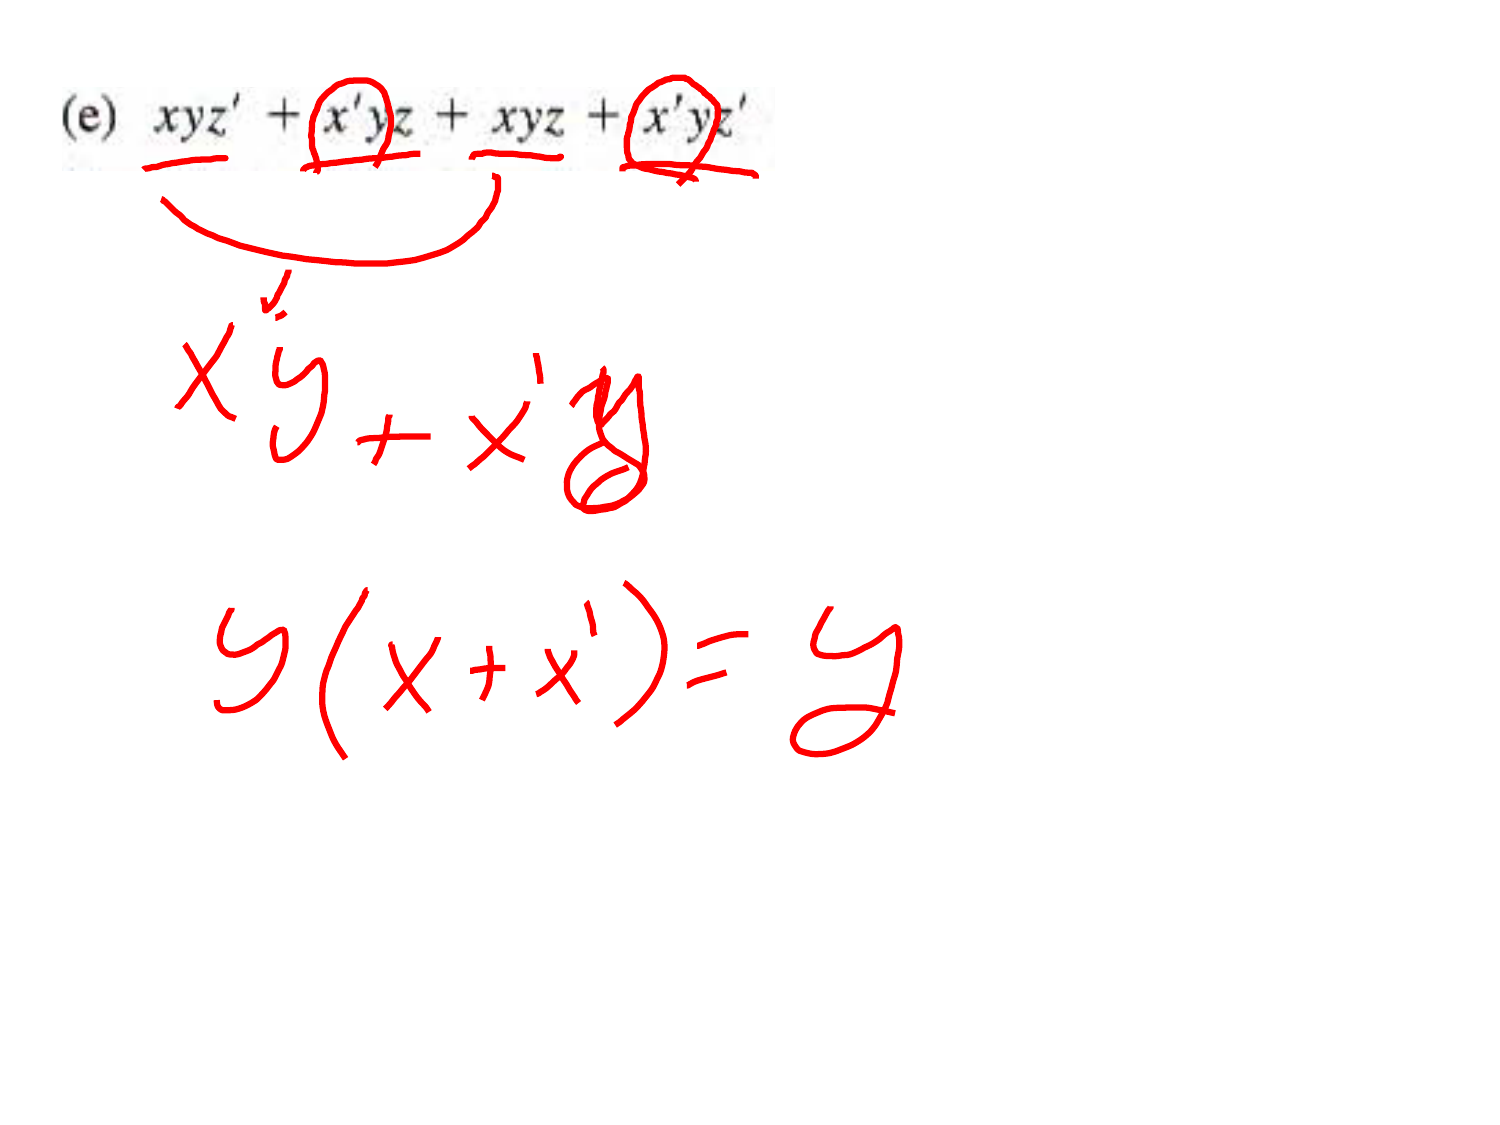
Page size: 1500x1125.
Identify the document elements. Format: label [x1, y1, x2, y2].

text_box [143, 77, 900, 759]
picture [62, 87, 143, 171]
